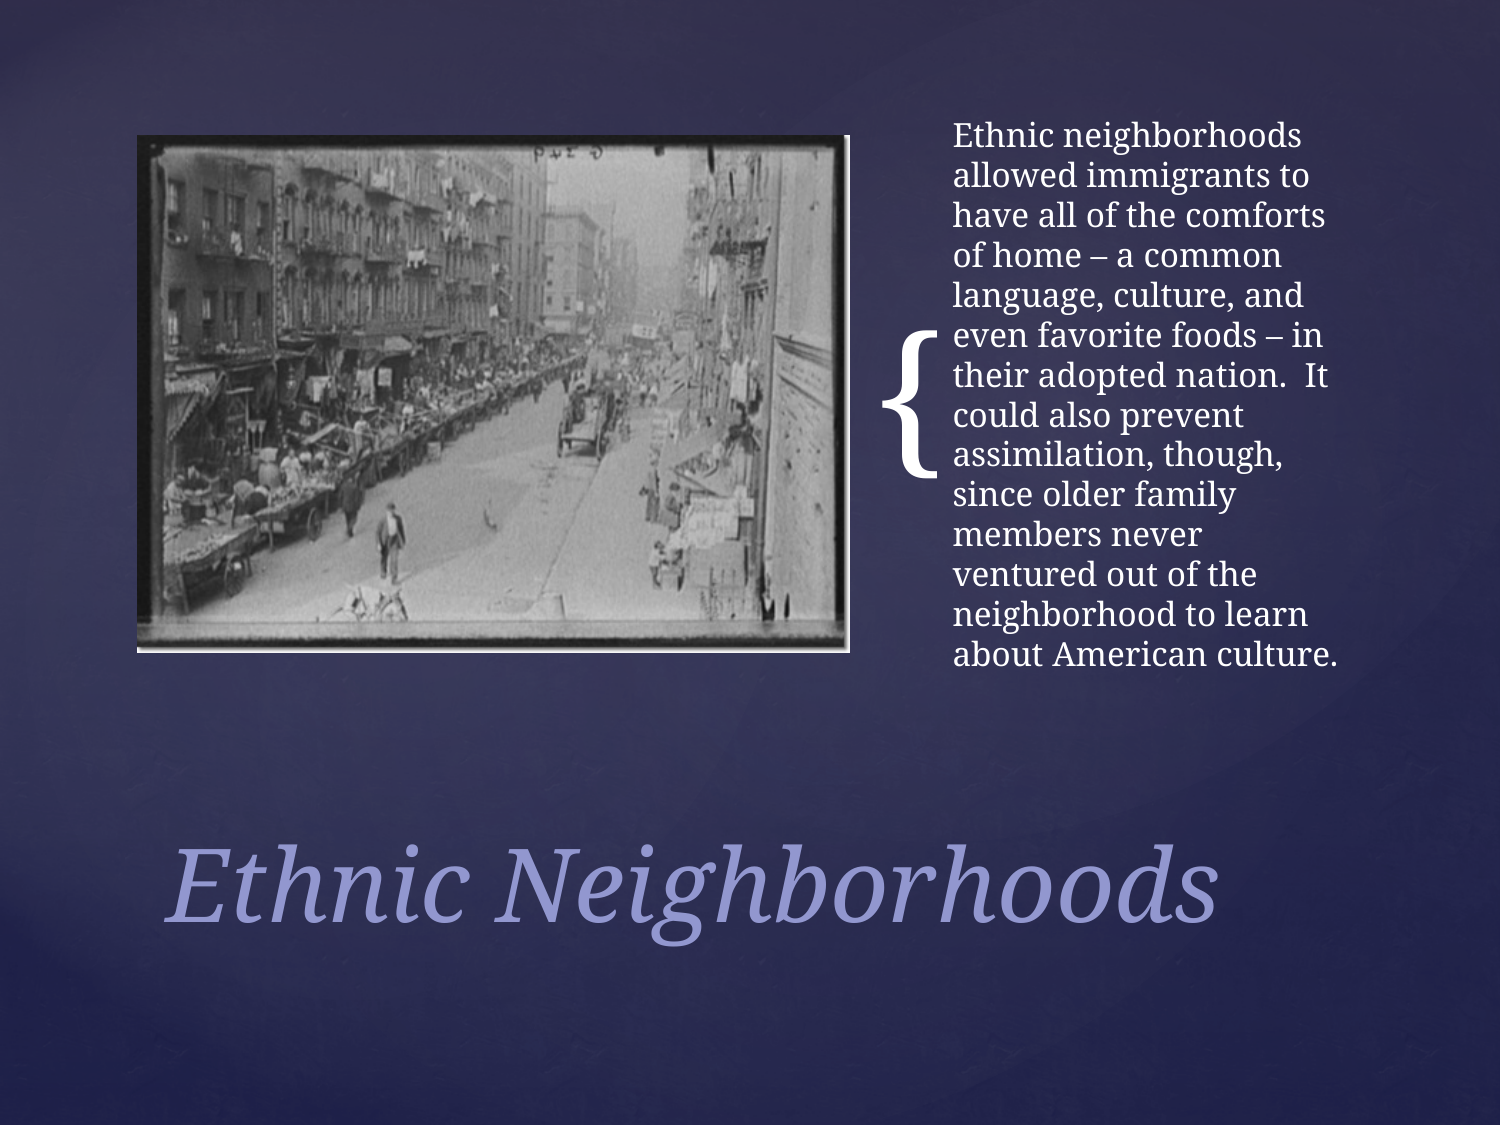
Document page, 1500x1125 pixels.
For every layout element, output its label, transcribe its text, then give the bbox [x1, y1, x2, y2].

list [136, 134, 851, 653]
list Ethnic neighborhoods allowed immigrants to have all of the comforts of home – a common language, culture, and even favorite foods – in their adopted nation. It could also prevent assimilation, though, since older family members never ventured out of the neighborhood to learn about American culture. [937, 112, 1363, 675]
title Ethnic Neighborhoods [75, 800, 1313, 950]
